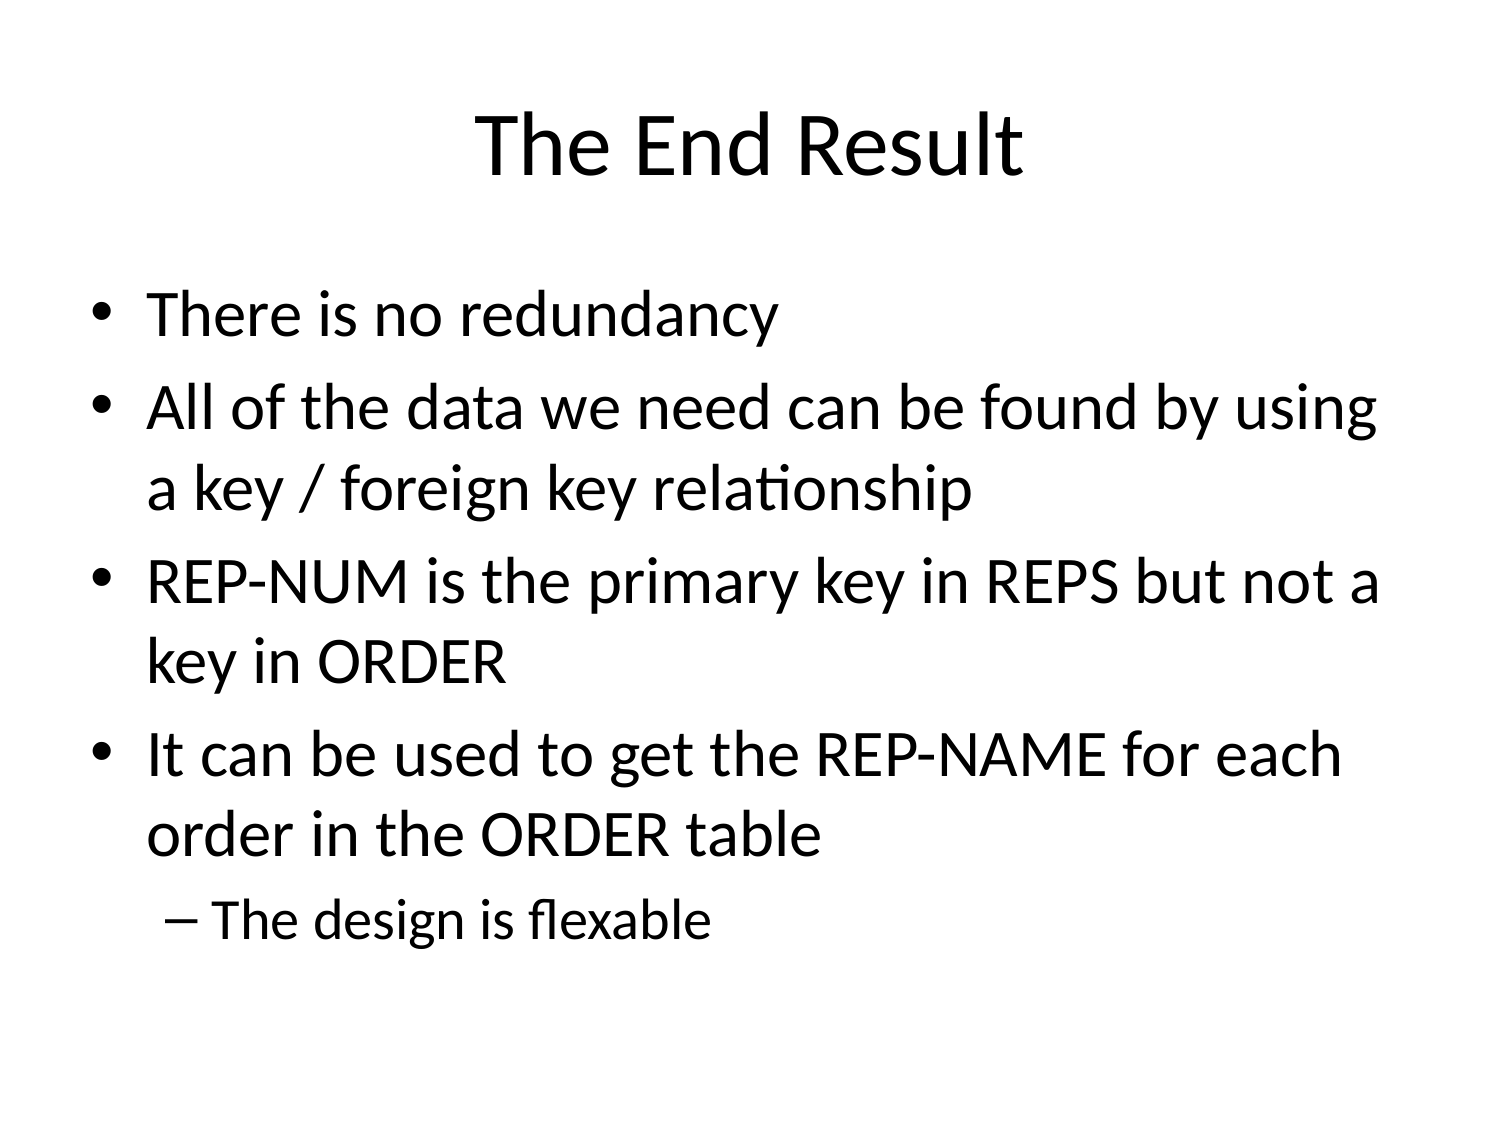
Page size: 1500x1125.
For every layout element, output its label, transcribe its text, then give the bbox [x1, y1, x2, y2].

list There is no redundancy All of the data we need can be found by using a key / foreign key relationship REP-NUM is the primary key in REPS but not a key in ORDER It can be used to get the REP-NAME for each order in the ORDER table The design is flexable [75, 262, 1425, 1005]
title The End Result [75, 45, 1425, 233]
